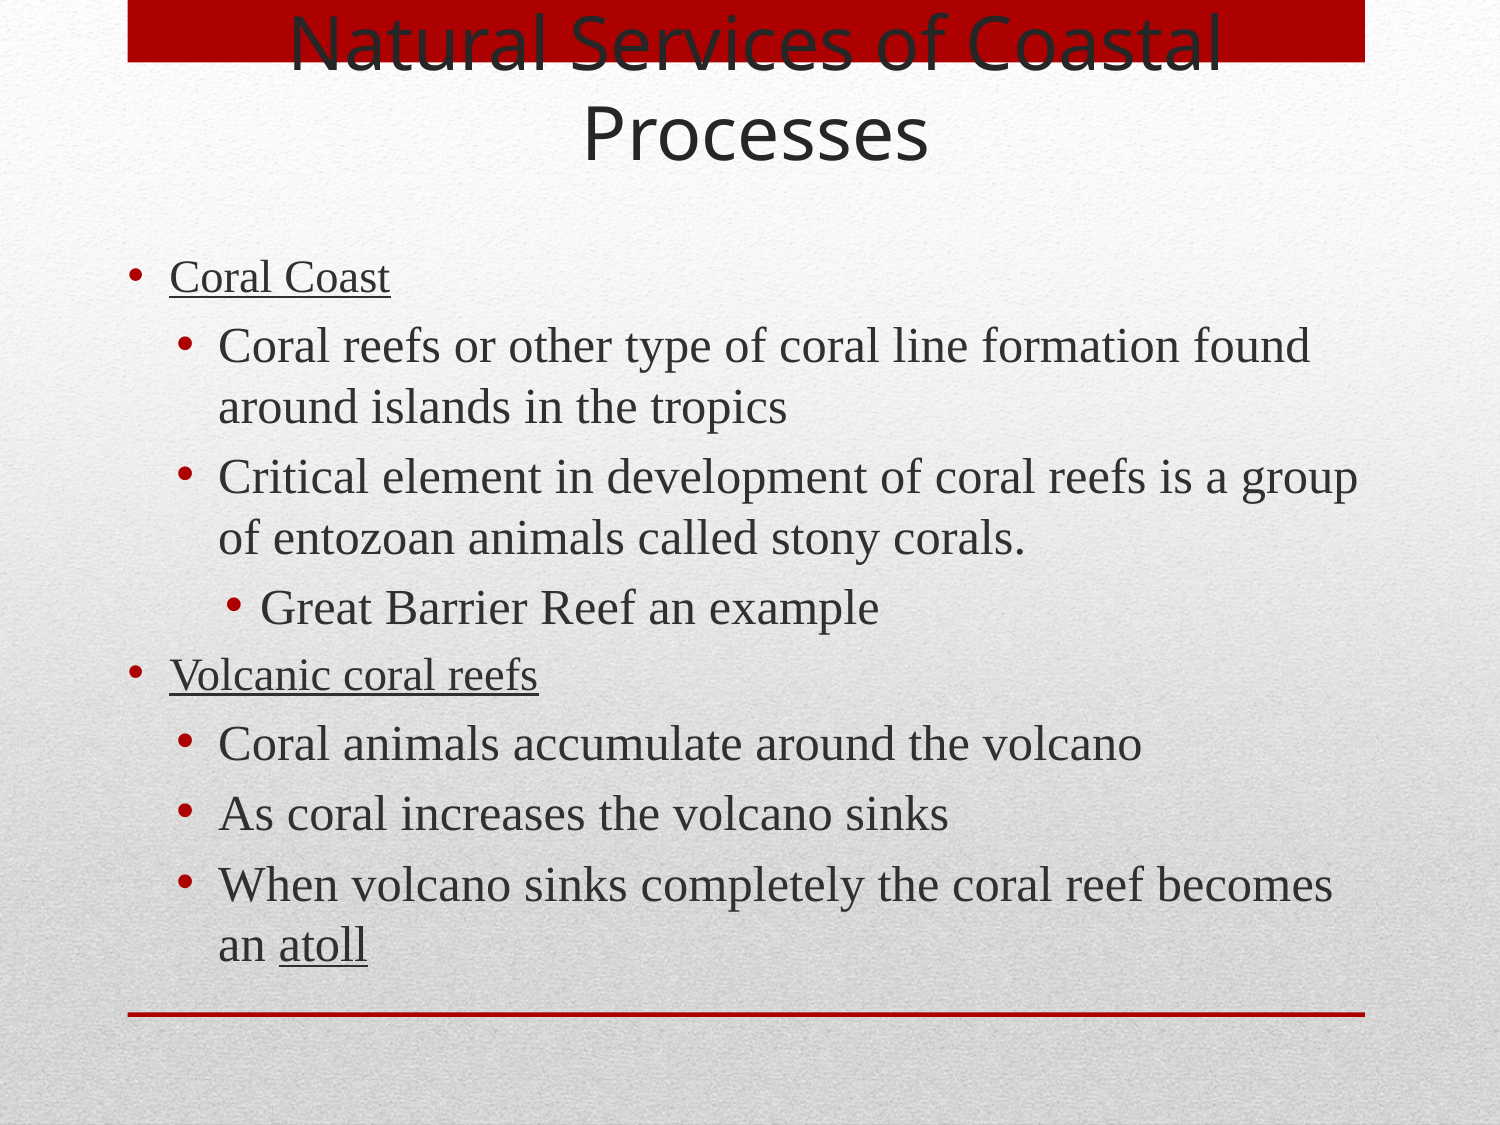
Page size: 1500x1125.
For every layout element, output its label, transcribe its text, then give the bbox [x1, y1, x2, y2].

list Coral Coast Coral reefs or other type of coral line formation found around islands in the tropics Critical element in development of coral reefs is a group of entozoan animals called stony corals. Great Barrier Reef an example Volcanic coral reefs Coral animals accumulate around the volcano As coral increases the volcano sinks When volcano sinks completely the coral reef becomes an atoll [112, 237, 1400, 981]
title Natural Services of Coastal Processes [125, 0, 1388, 183]
